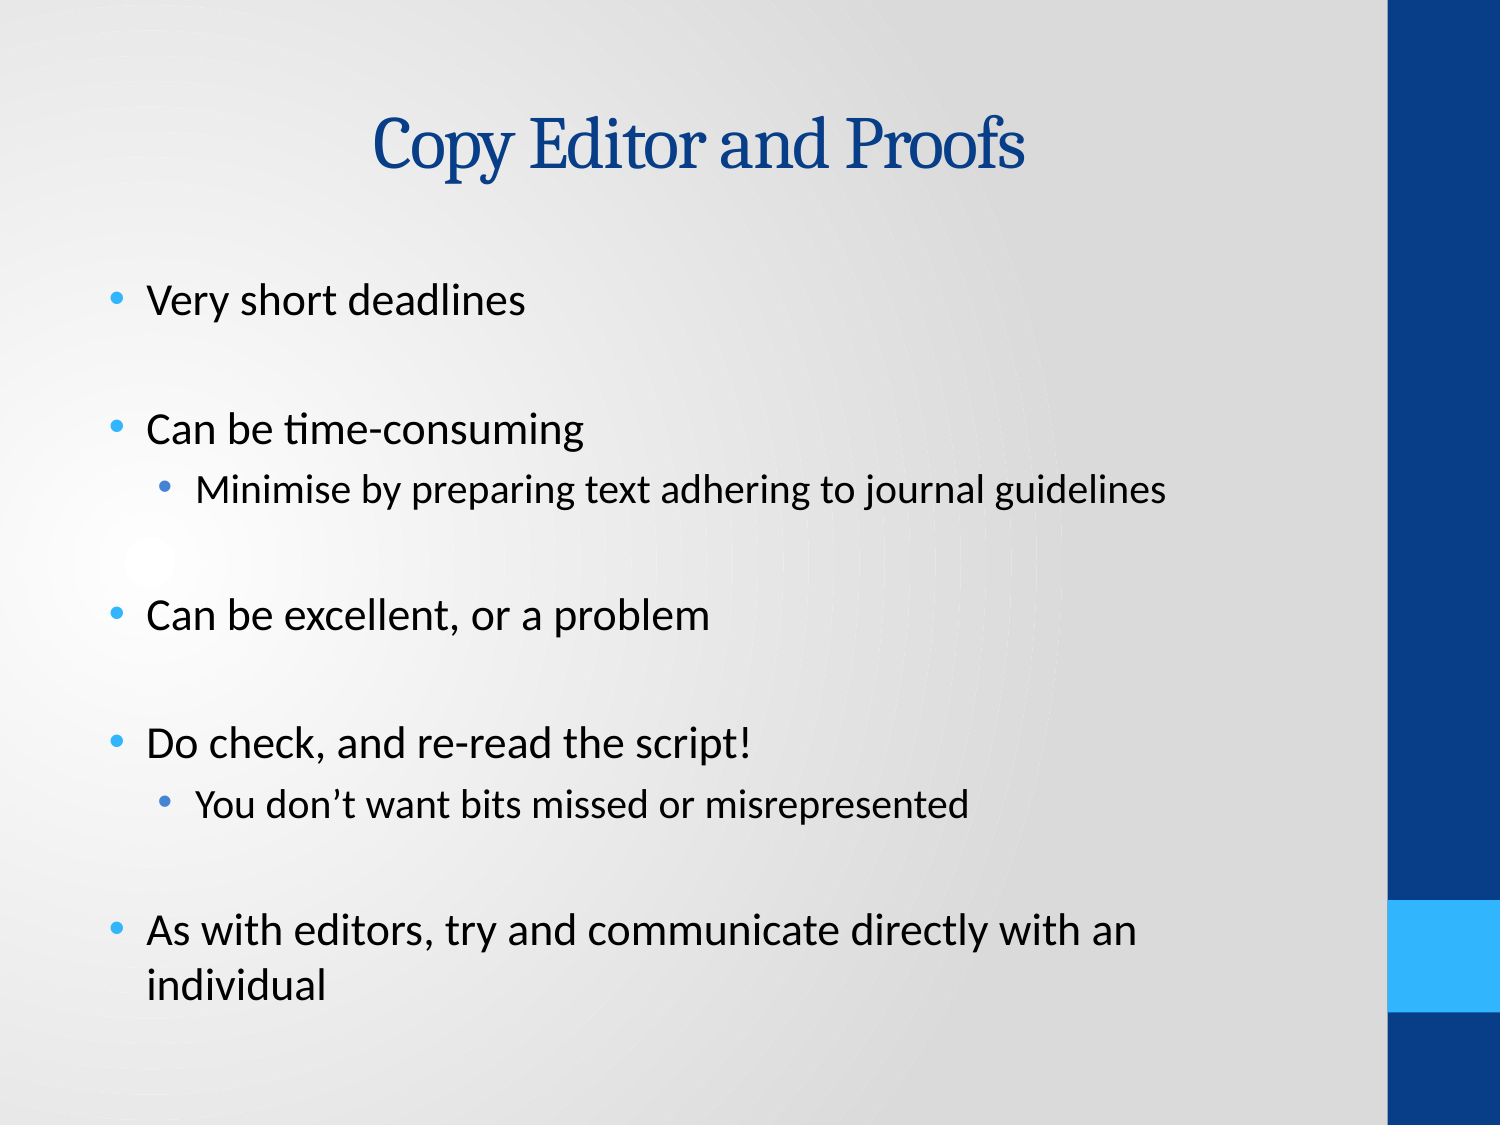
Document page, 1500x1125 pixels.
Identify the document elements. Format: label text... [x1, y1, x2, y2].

list Very short deadlines Can be time-consuming Minimise by preparing text adhering to journal guidelines Can be excellent, or a problem Do check, and re-read the script! You don’t want bits missed or misrepresented As with editors, try and communicate directly with an individual [75, 262, 1325, 1050]
title Copy Editor and Proofs [75, 45, 1325, 233]
